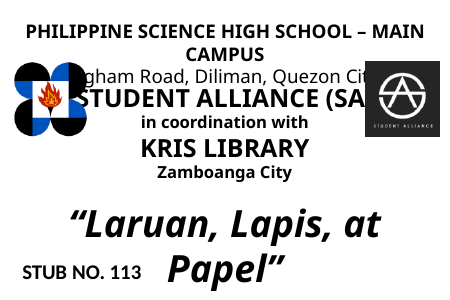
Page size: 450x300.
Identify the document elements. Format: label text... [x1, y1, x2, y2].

text_box STUB NO. 113 [7, 251, 213, 292]
text_box STUDENT ALLIANCE (SA) in coordination with KRIS LIBRARY Zamboanga City [0, 74, 450, 190]
picture [364, 60, 441, 137]
text_box “Laruan, Lapis, at Papel” [0, 192, 450, 298]
text_box PHILIPPINE SCIENCE HIGH SCHOOL – MAIN CAMPUS Agham Road, Diliman, Quezon City [0, 12, 450, 74]
picture [12, 60, 88, 137]
